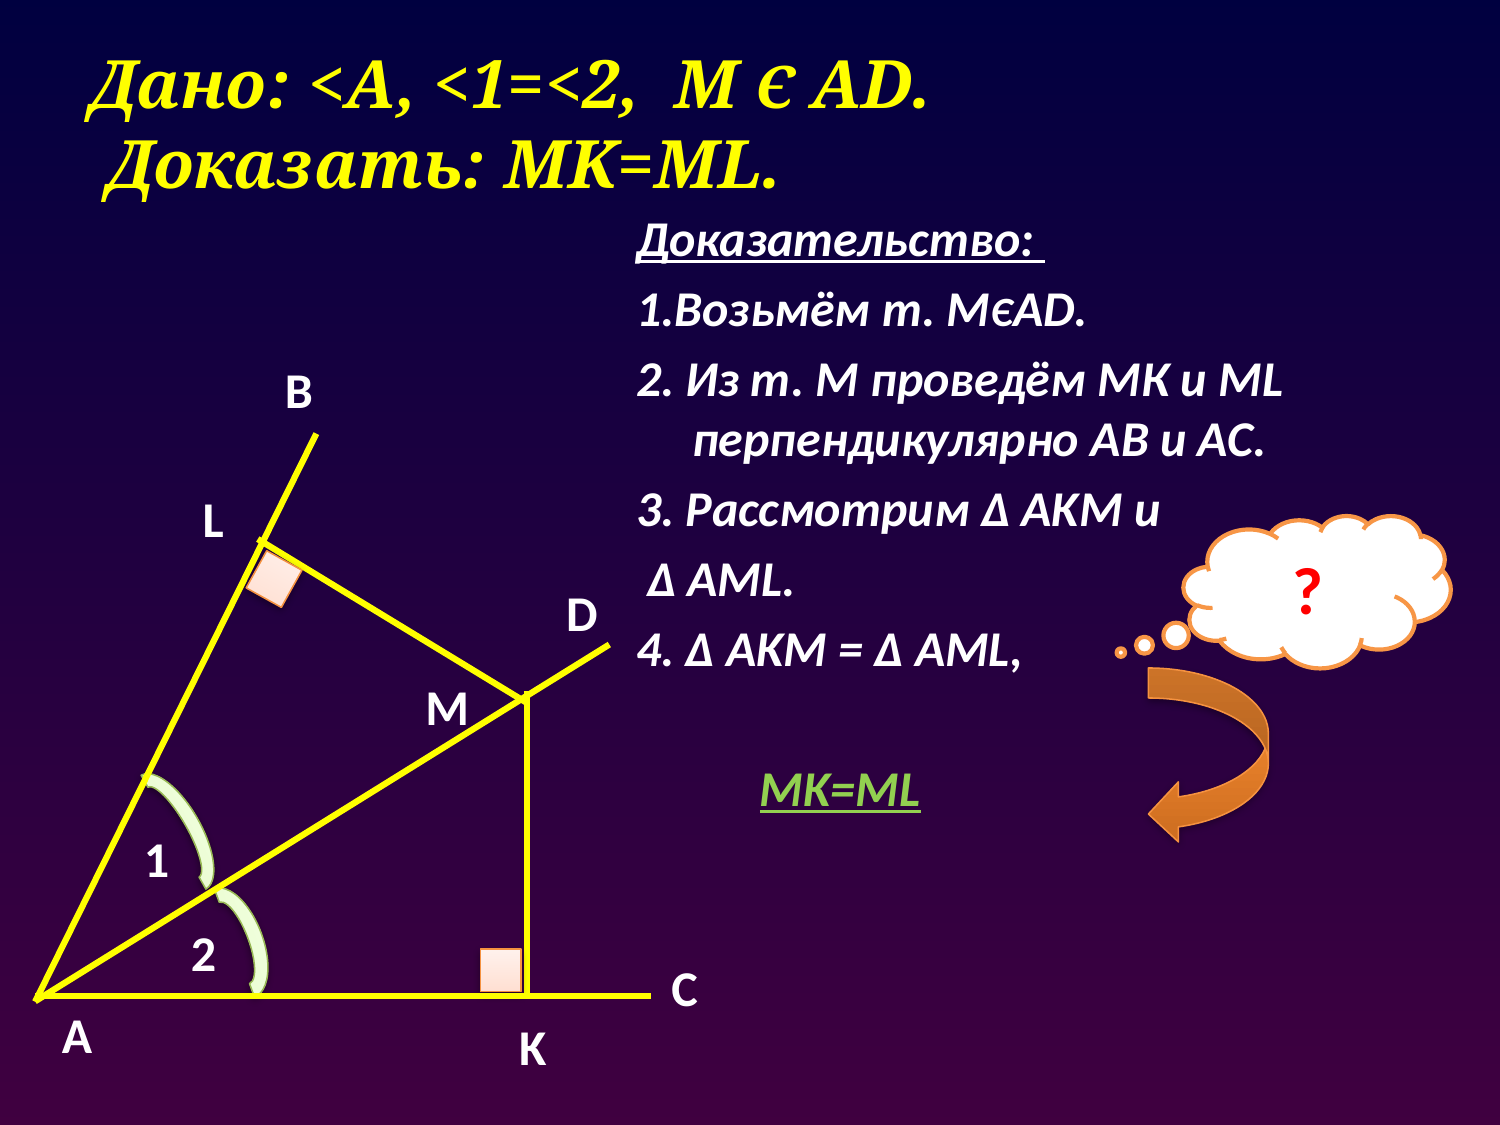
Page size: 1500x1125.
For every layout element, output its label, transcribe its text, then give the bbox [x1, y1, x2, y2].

list Доказательство: 1.Возьмём т. МЄAD. 2. Из т. М проведём МК и ML перпендикулярно AB и AC. 3. Рассмотрим Δ AKM и Δ AML. 4. Δ AKM = Δ AML, MK=ML [621, 199, 1465, 1005]
text_box А [47, 1034, 108, 1071]
text_box ? [1133, 634, 1155, 656]
text_box ? [1161, 513, 1453, 671]
title Дано: <A, <1=<2, M Є AD. Доказать: MK=ML. [75, 45, 1425, 200]
text_box [1147, 667, 1270, 843]
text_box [480, 1034, 562, 1084]
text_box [34, 351, 714, 1026]
text_box ? [1114, 646, 1128, 659]
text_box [34, 573, 614, 1002]
